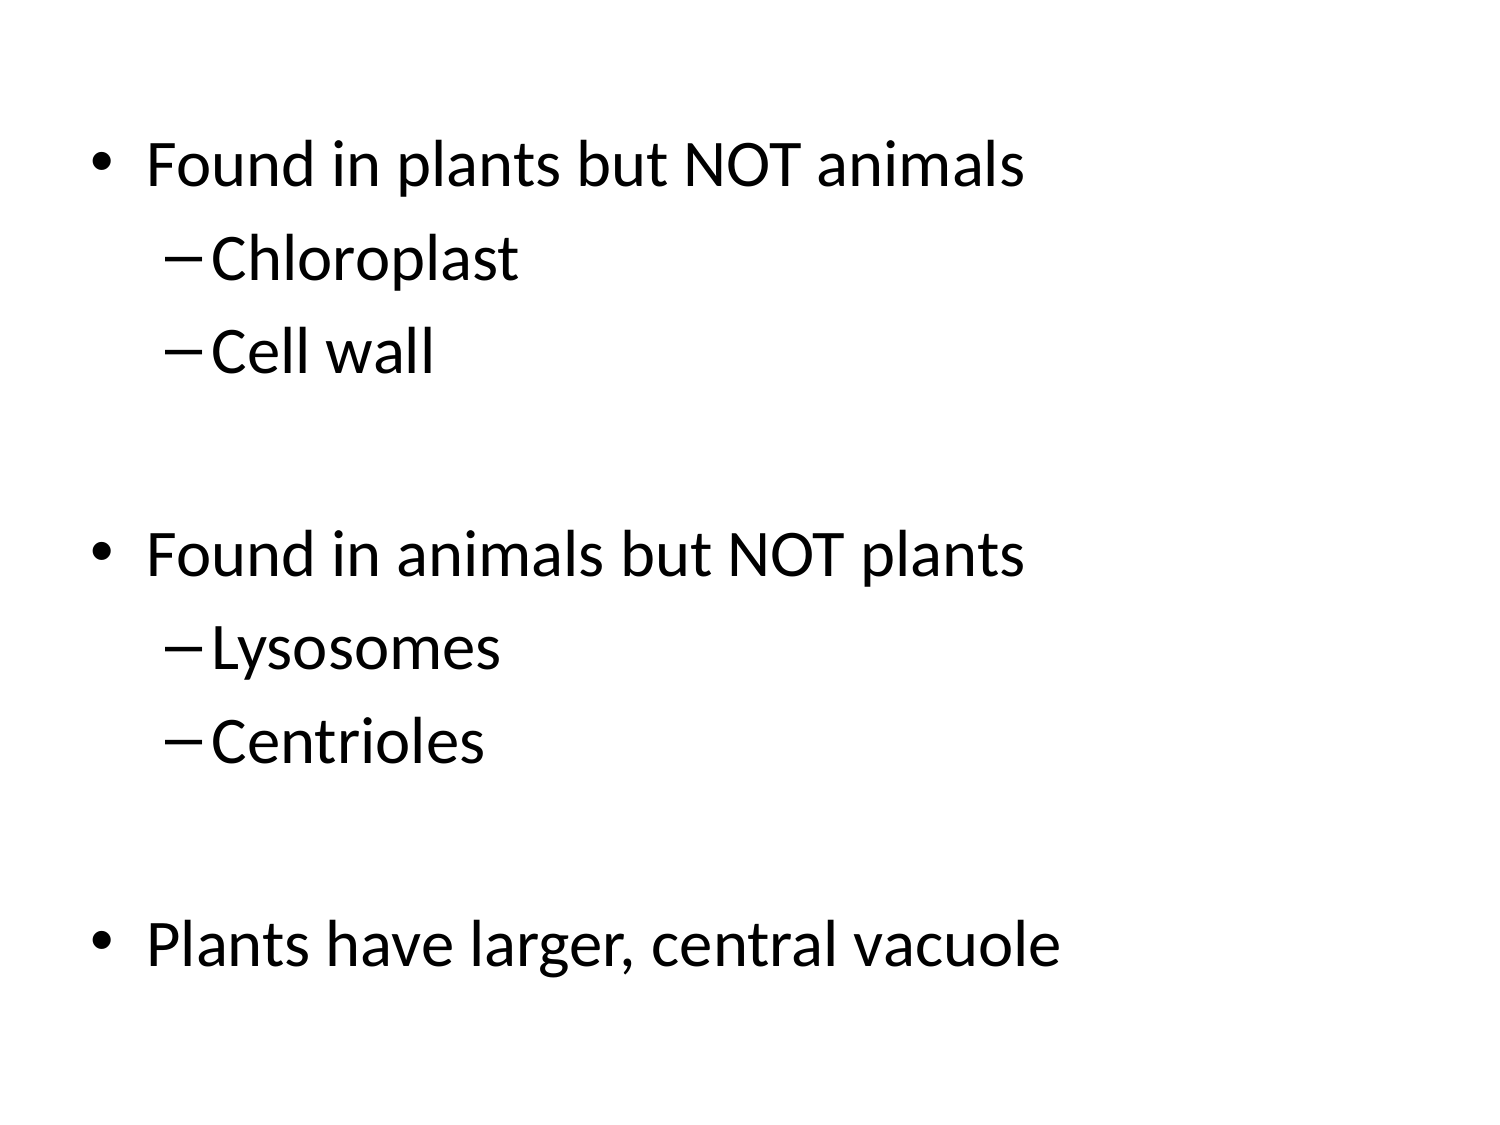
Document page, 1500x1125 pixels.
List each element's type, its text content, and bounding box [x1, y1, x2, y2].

list Found in plants but NOT animals Chloroplast Cell wall Found in animals but NOT plants Lysosomes Centrioles Plants have larger, central vacuole [75, 112, 1425, 1005]
